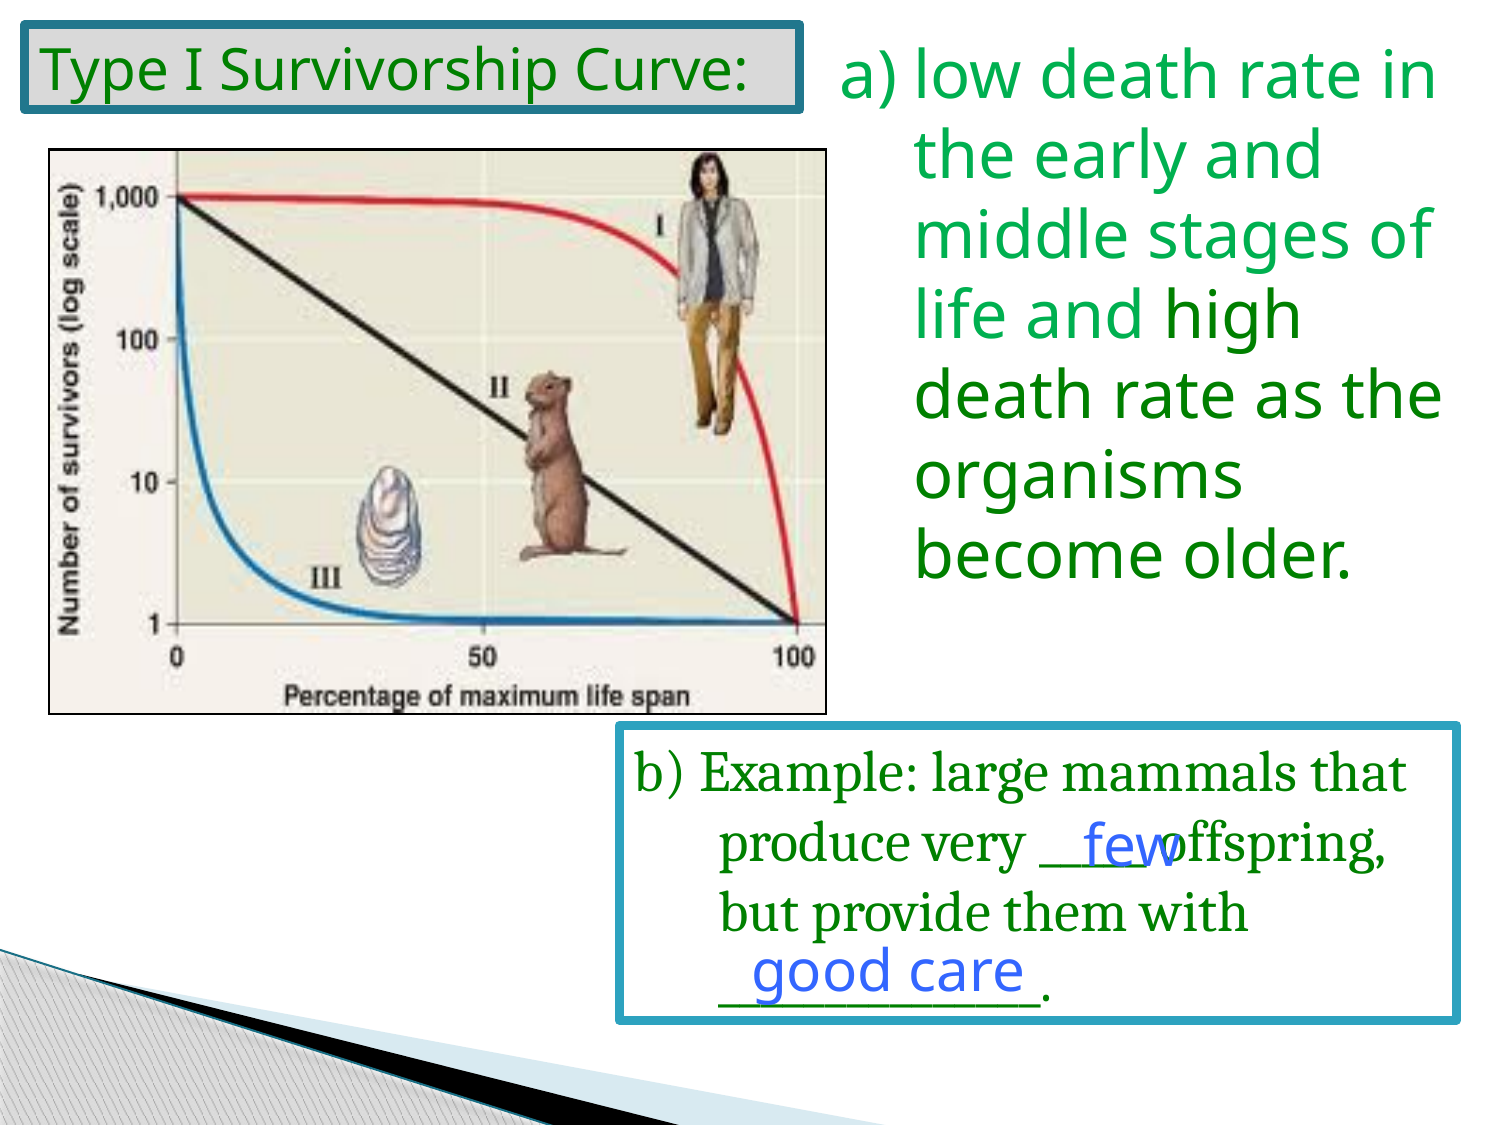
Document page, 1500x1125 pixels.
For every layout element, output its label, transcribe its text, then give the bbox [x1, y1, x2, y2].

text_box few [1069, 800, 1457, 886]
picture [49, 150, 826, 714]
text_box good care [736, 925, 1124, 1011]
text_box Type I Survivorship Curve: [20, 20, 804, 114]
text_box low death rate in the early and middle stages of life and high death rate as the organisms become older. [824, 24, 1500, 600]
text_box b) Example: large mammals that produce very _____ offspring, but provide them with _______________. [615, 721, 1461, 1025]
